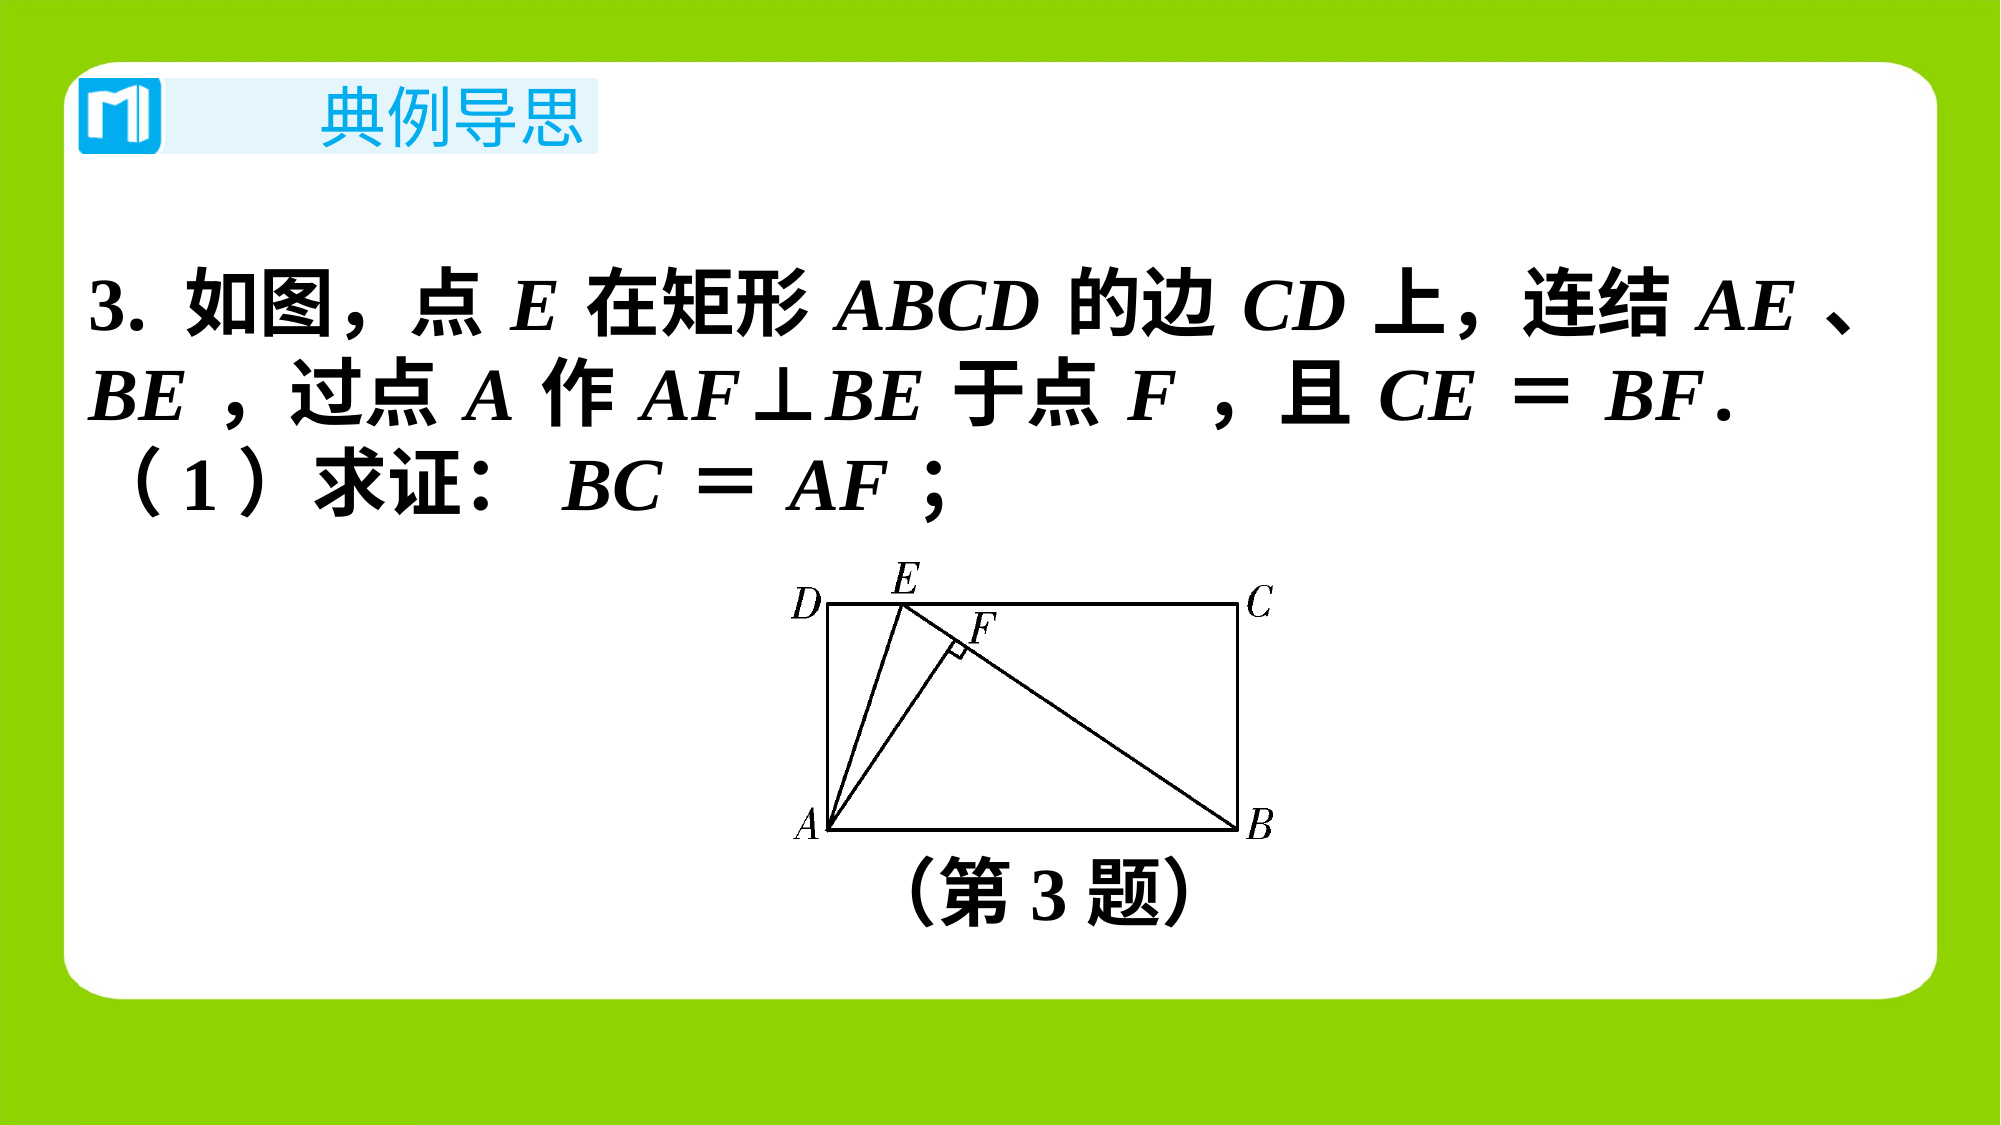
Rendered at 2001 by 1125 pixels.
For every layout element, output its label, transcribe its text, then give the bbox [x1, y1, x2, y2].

text_box 3. 如图，点E在矩形ABCD的边CD上，连结AE、 BE，过点A作AF⊥BE于点F，且CE＝BF. （1）求证：BC＝AF； [88, 255, 1974, 529]
picture [0, 0, 2001, 1125]
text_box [790, 562, 1273, 936]
